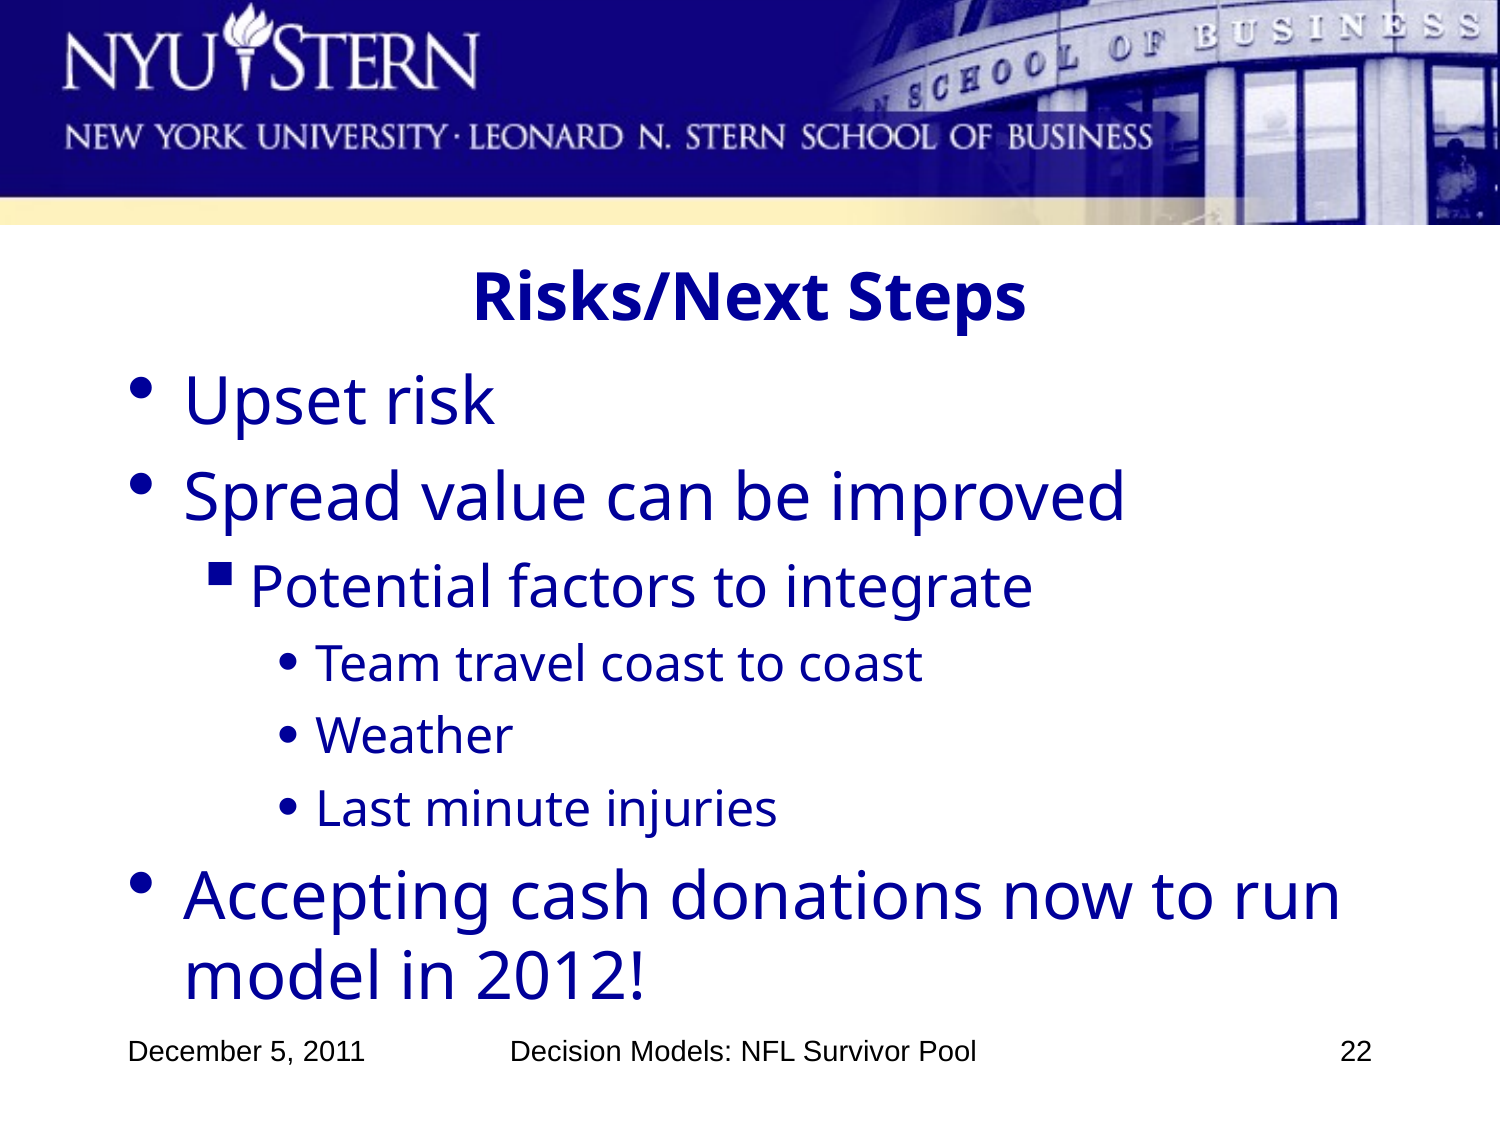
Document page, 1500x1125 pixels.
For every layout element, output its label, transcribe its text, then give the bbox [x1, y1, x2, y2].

title Risks/Next Steps [112, 224, 1388, 350]
list Upset risk Spread value can be improved Potential factors to integrate Team travel coast to coast Weather Last minute injuries Accepting cash donations now to run model in 2012! [112, 350, 1388, 1013]
slide_number 22 [1074, 1025, 1388, 1100]
picture [0, 0, 1500, 225]
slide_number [112, 1025, 425, 1100]
footer Decision Models: NFL Survivor Pool [474, 1025, 1013, 1100]
